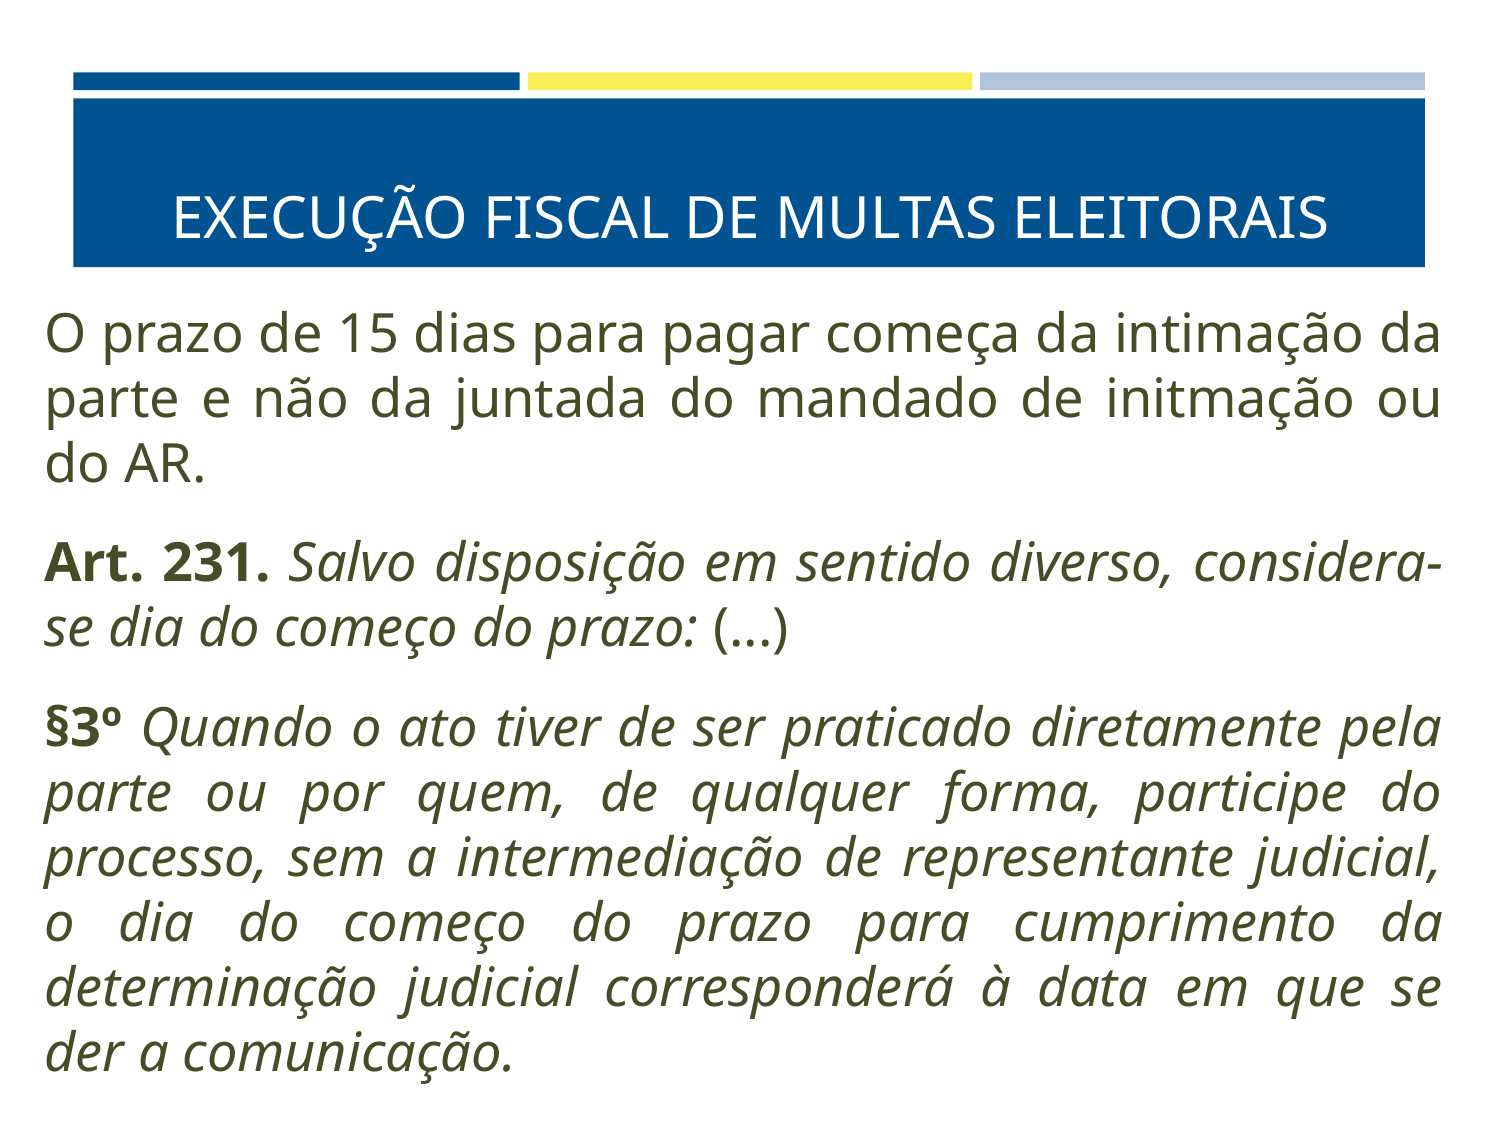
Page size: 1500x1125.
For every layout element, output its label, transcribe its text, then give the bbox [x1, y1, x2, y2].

list O prazo de 15 dias para pagar começa da intimação da parte e não da juntada do mandado de initmação ou do AR. Art. 231. Salvo disposição em sentido diverso, considera-se dia do começo do prazo: (...) §3º Quando o ato tiver de ser praticado diretamente pela parte ou por quem, de qualquer forma, participe do processo, sem a intermediação de representante judicial, o dia do começo do prazo para cumprimento da determinação judicial corresponderá à data em que se der a comunicação. [29, 290, 1459, 1094]
title EXECUÇÃO FISCAL DE MULTAS ELEITORAIS [95, 112, 1406, 259]
